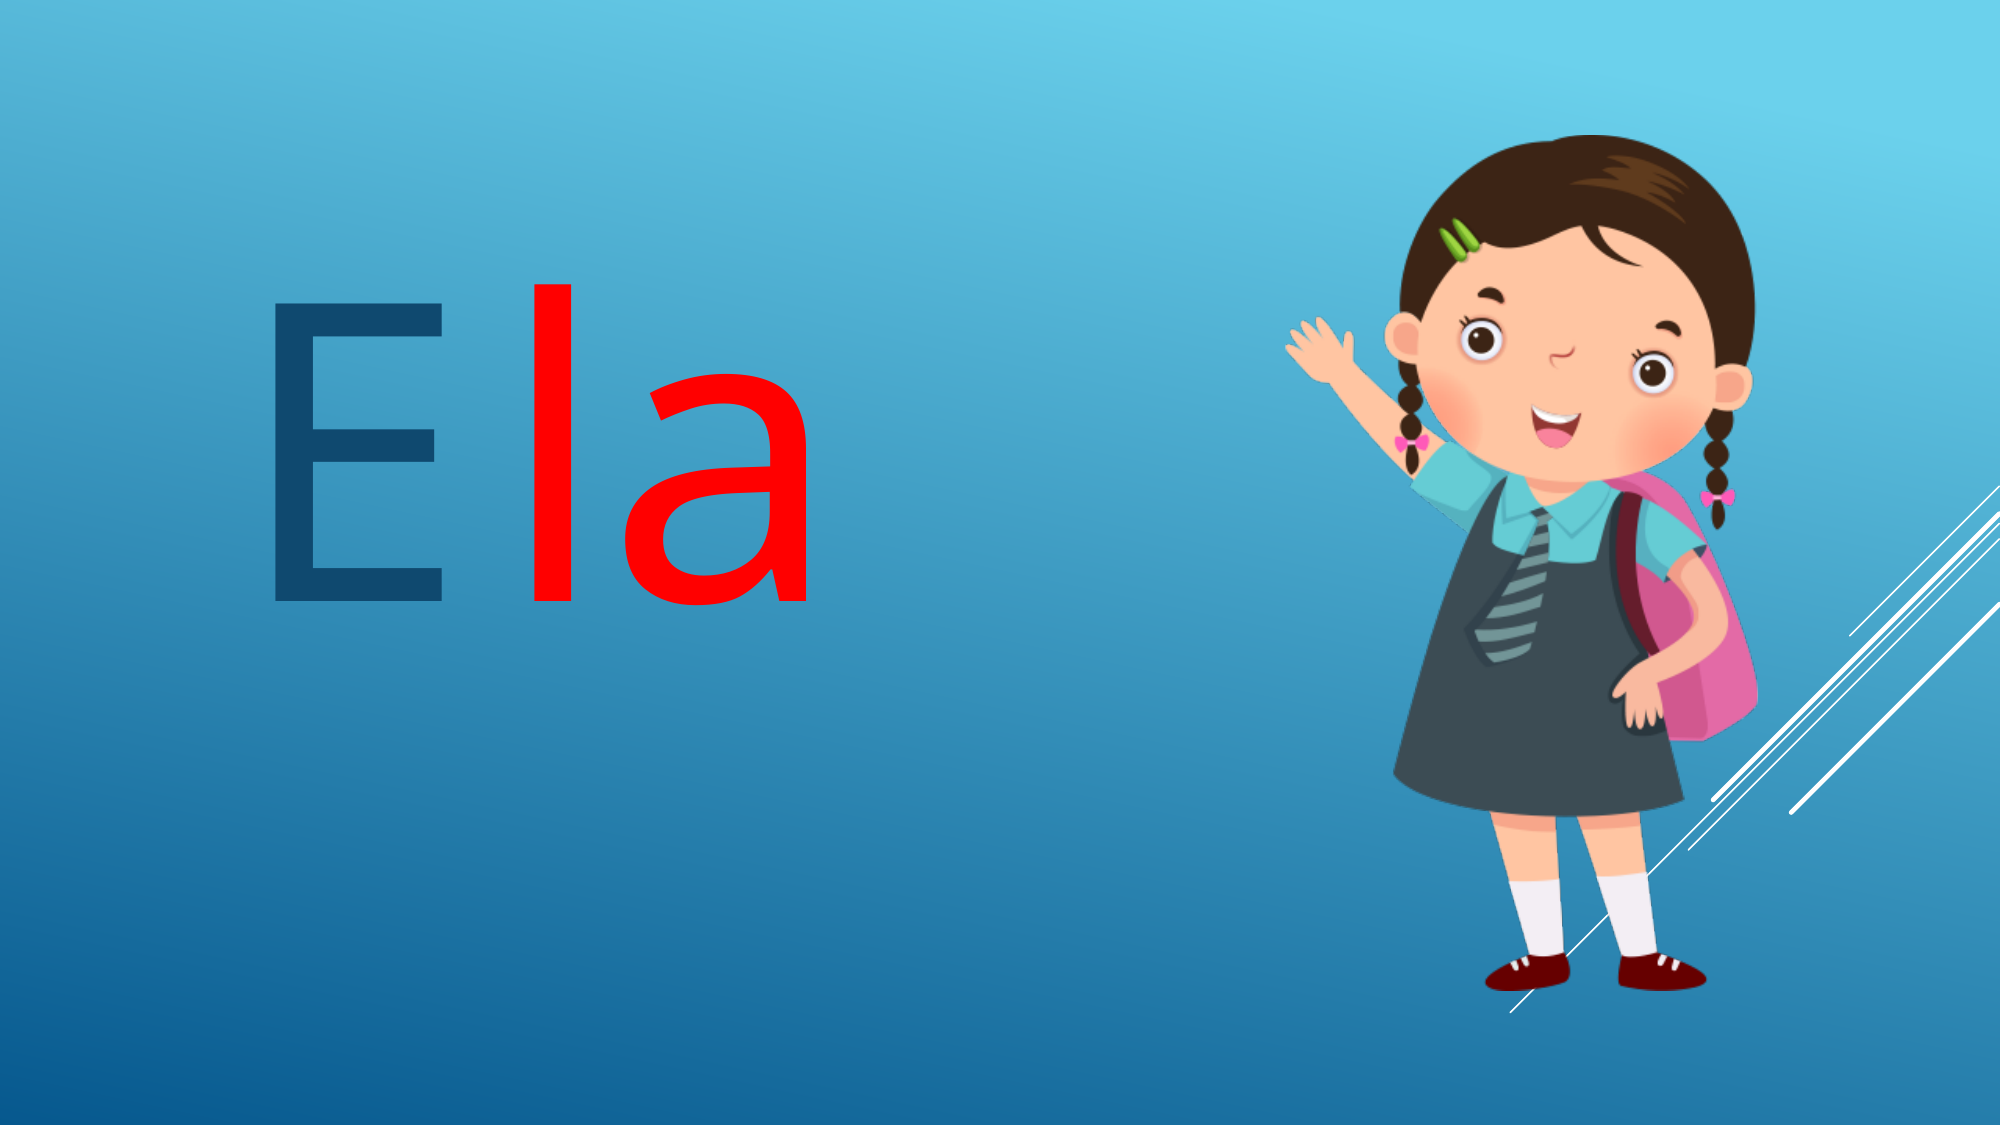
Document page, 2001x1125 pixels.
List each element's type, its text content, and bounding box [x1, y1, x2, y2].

list E [220, 137, 484, 731]
text_box la [484, 137, 921, 731]
picture [1167, 135, 1881, 991]
